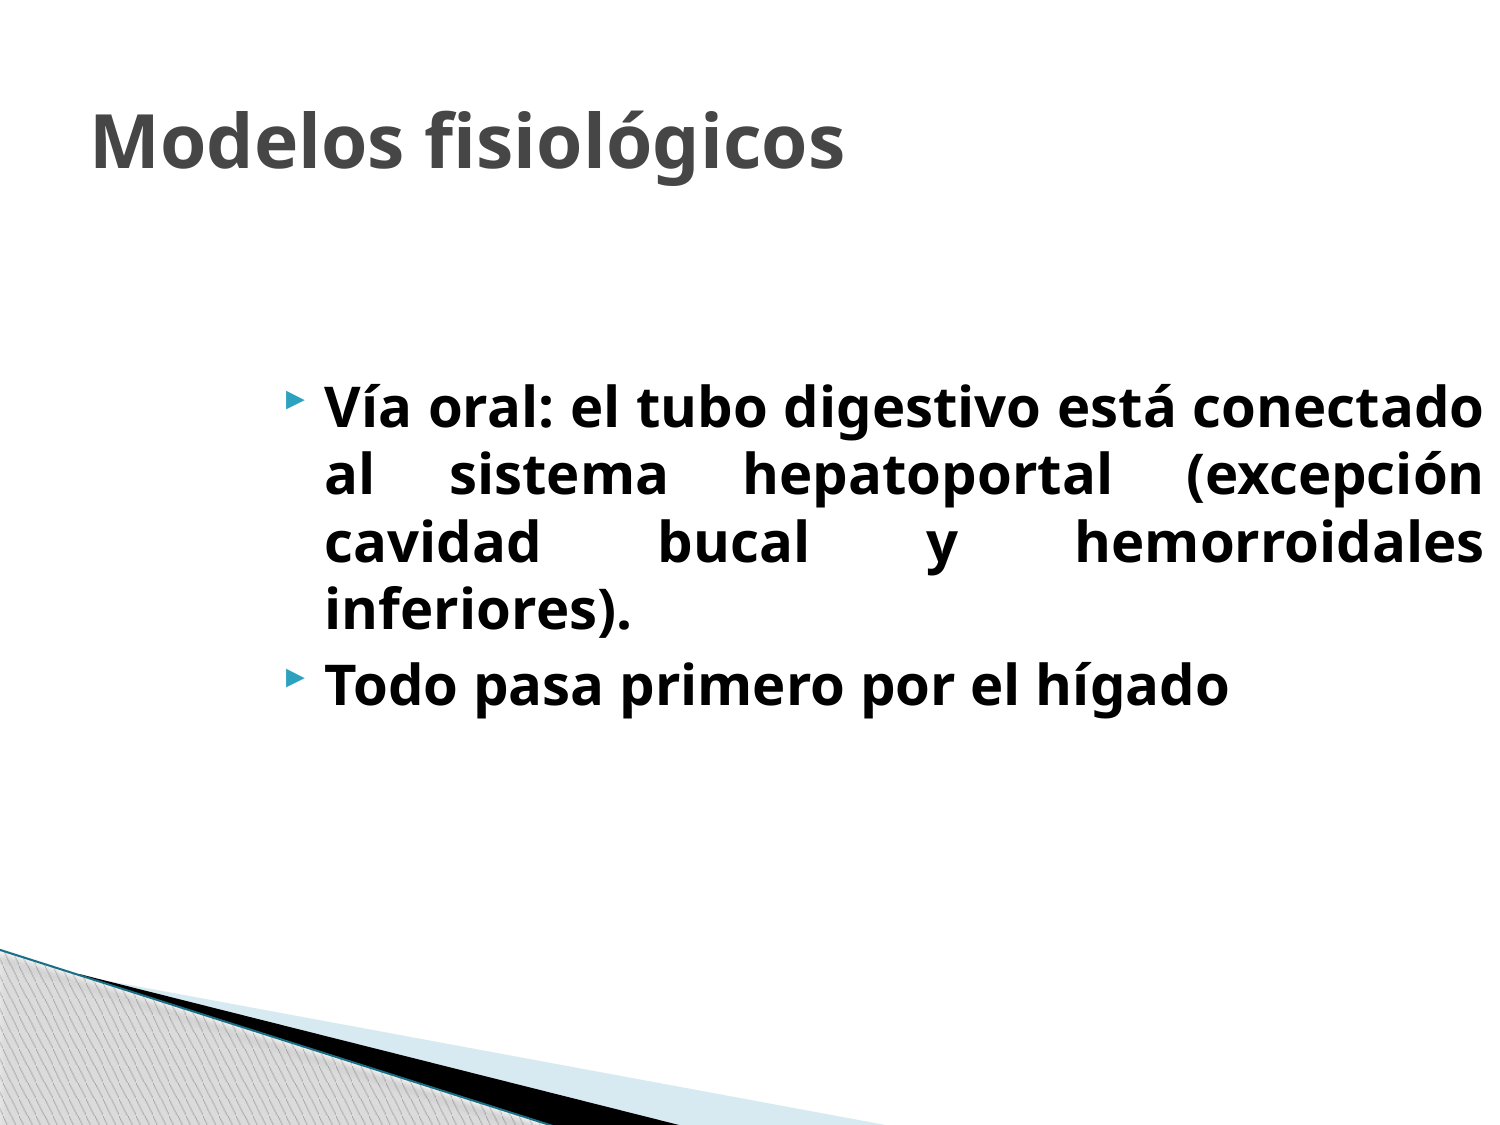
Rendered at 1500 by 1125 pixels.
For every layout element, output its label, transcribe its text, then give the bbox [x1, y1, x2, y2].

list Vía oral: el tubo digestivo está conectado al sistema hepatoportal (excepción cavidad bucal y hemorroidales inferiores). Todo pasa primero por el hígado [249, 287, 1500, 963]
title Modelos fisiológicos [75, 45, 1425, 233]
